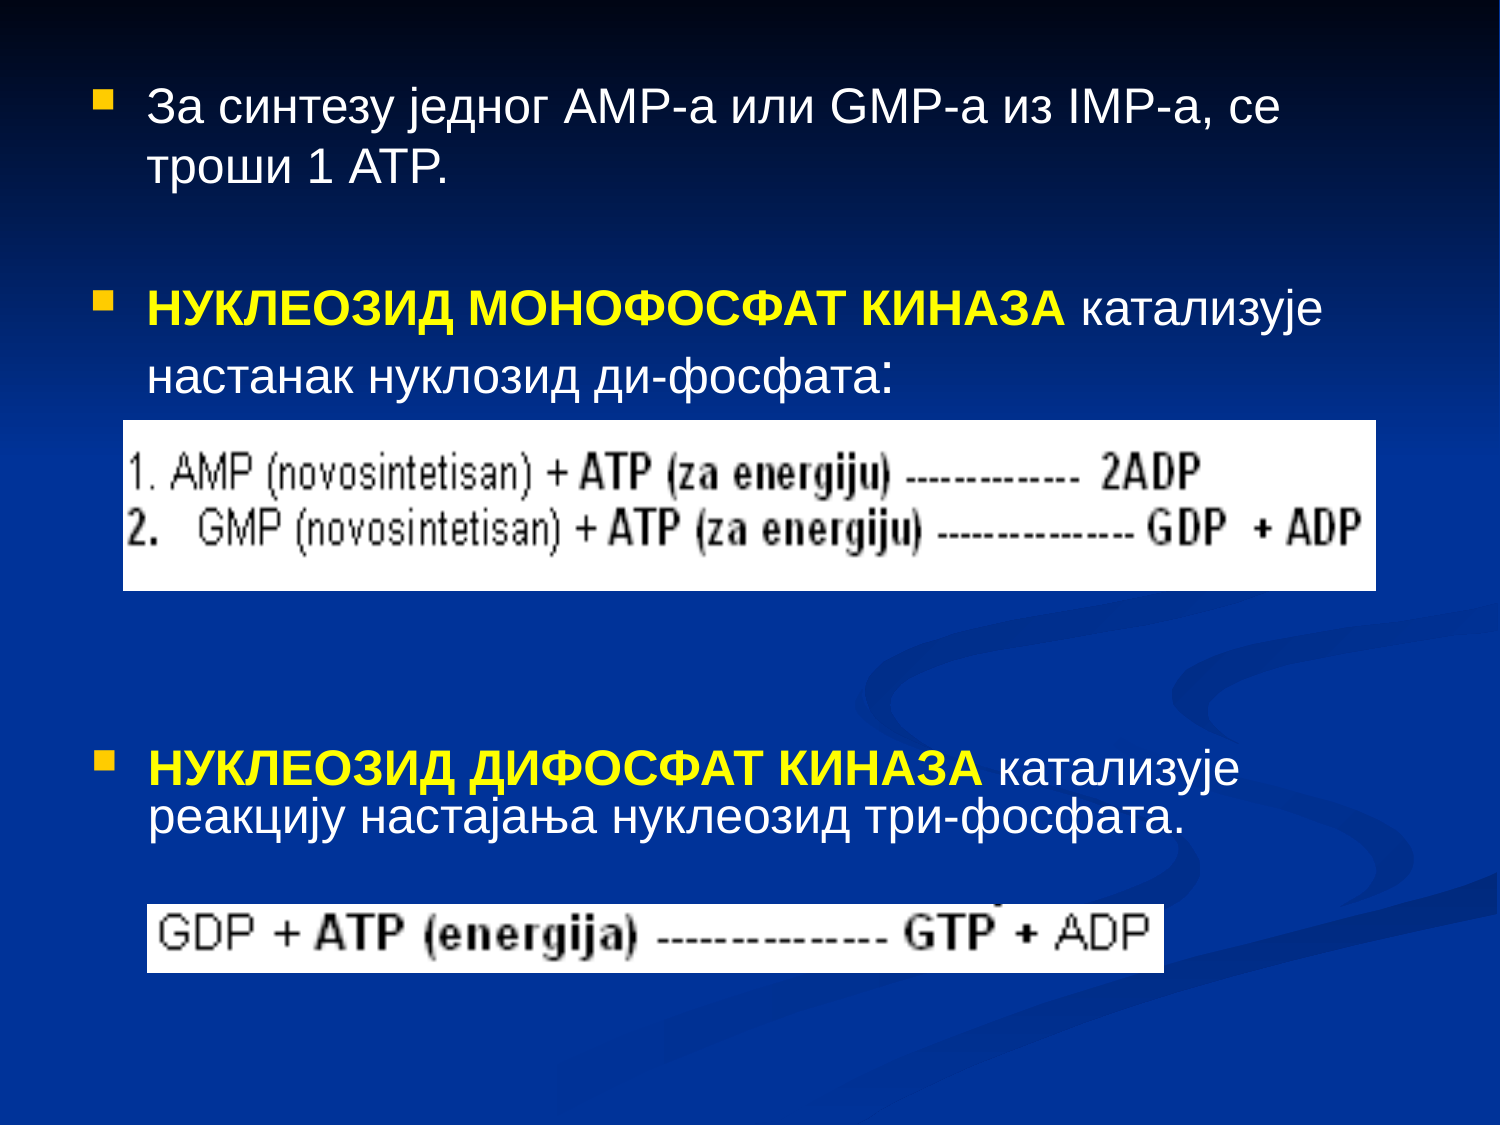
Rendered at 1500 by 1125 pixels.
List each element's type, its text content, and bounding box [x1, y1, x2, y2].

picture [147, 904, 1164, 974]
list За синтезу једног AMP-a или GMP-a из IMP-a, се троши 1 ATP. НУКЛЕОЗИД МОНОФОСФАТ КИНАЗА катализује настанак нуклозид ди-фосфата: [74, 66, 1426, 433]
text_box НУКЛЕОЗИД ДИФОСФАТ КИНАЗА катализује реакцију настајања нуклеозид три-фосфата. [76, 739, 1427, 905]
picture [123, 420, 1377, 592]
